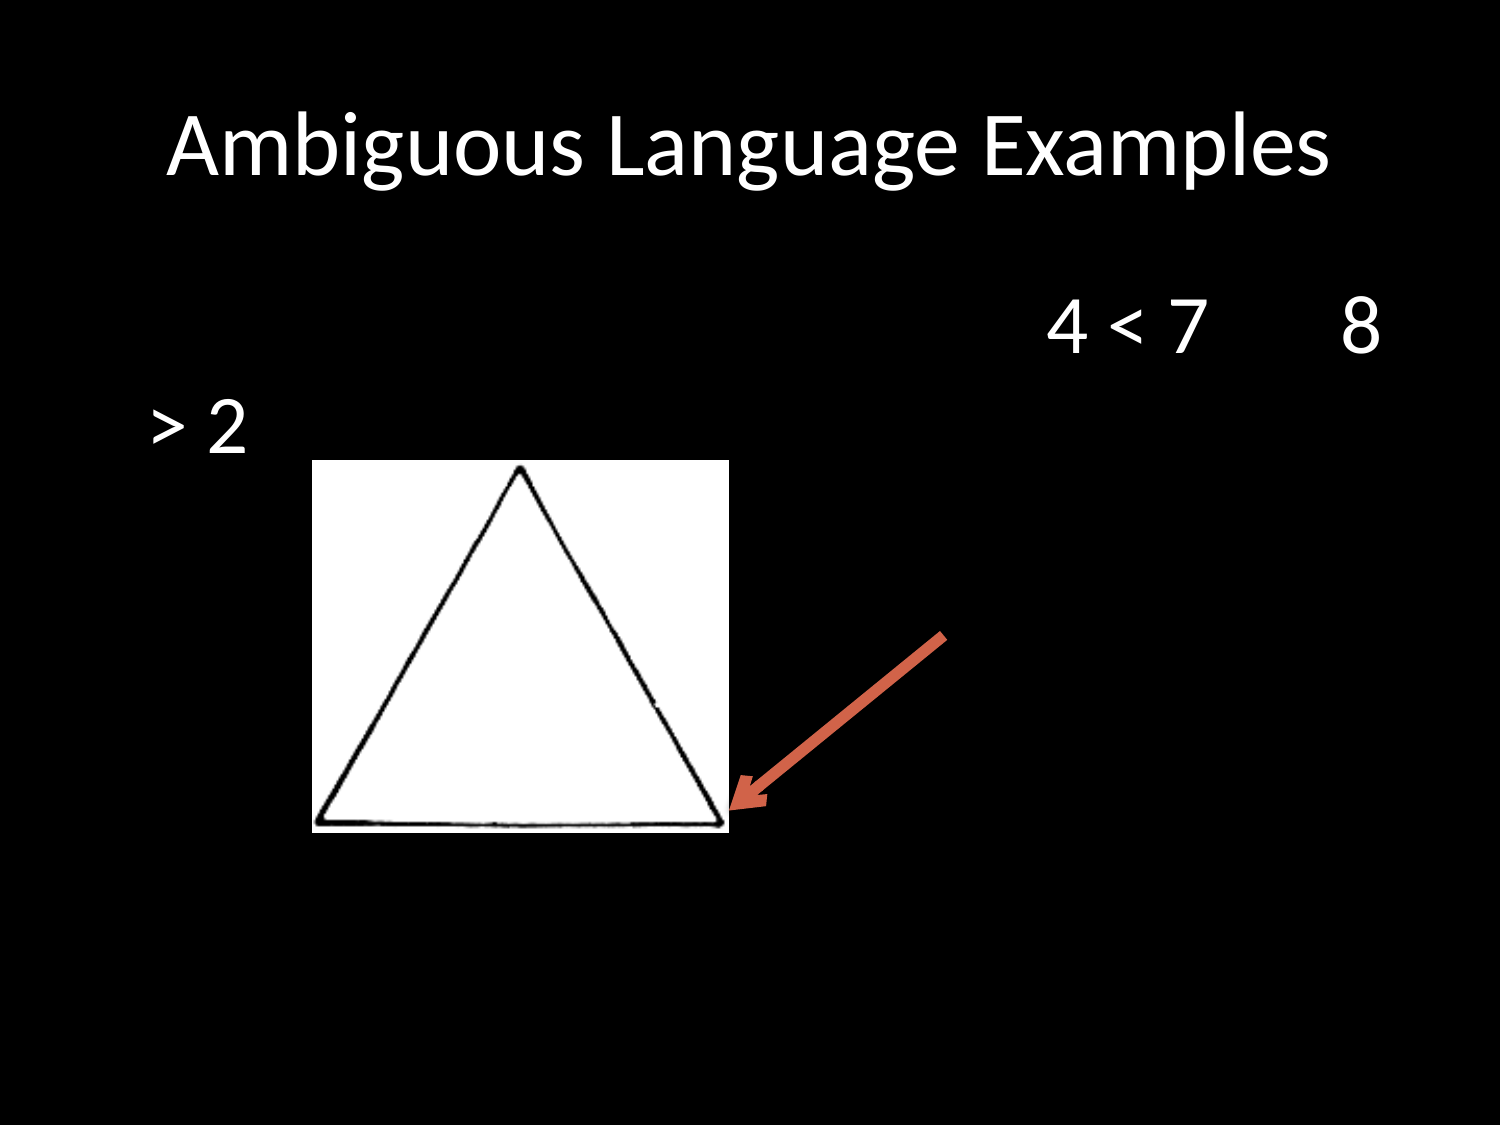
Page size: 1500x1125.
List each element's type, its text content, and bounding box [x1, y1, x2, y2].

list 4 < 7 8 > 2 [75, 262, 1425, 1005]
picture [311, 459, 730, 834]
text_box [728, 635, 944, 811]
title Ambiguous Language Examples [75, 45, 1425, 233]
